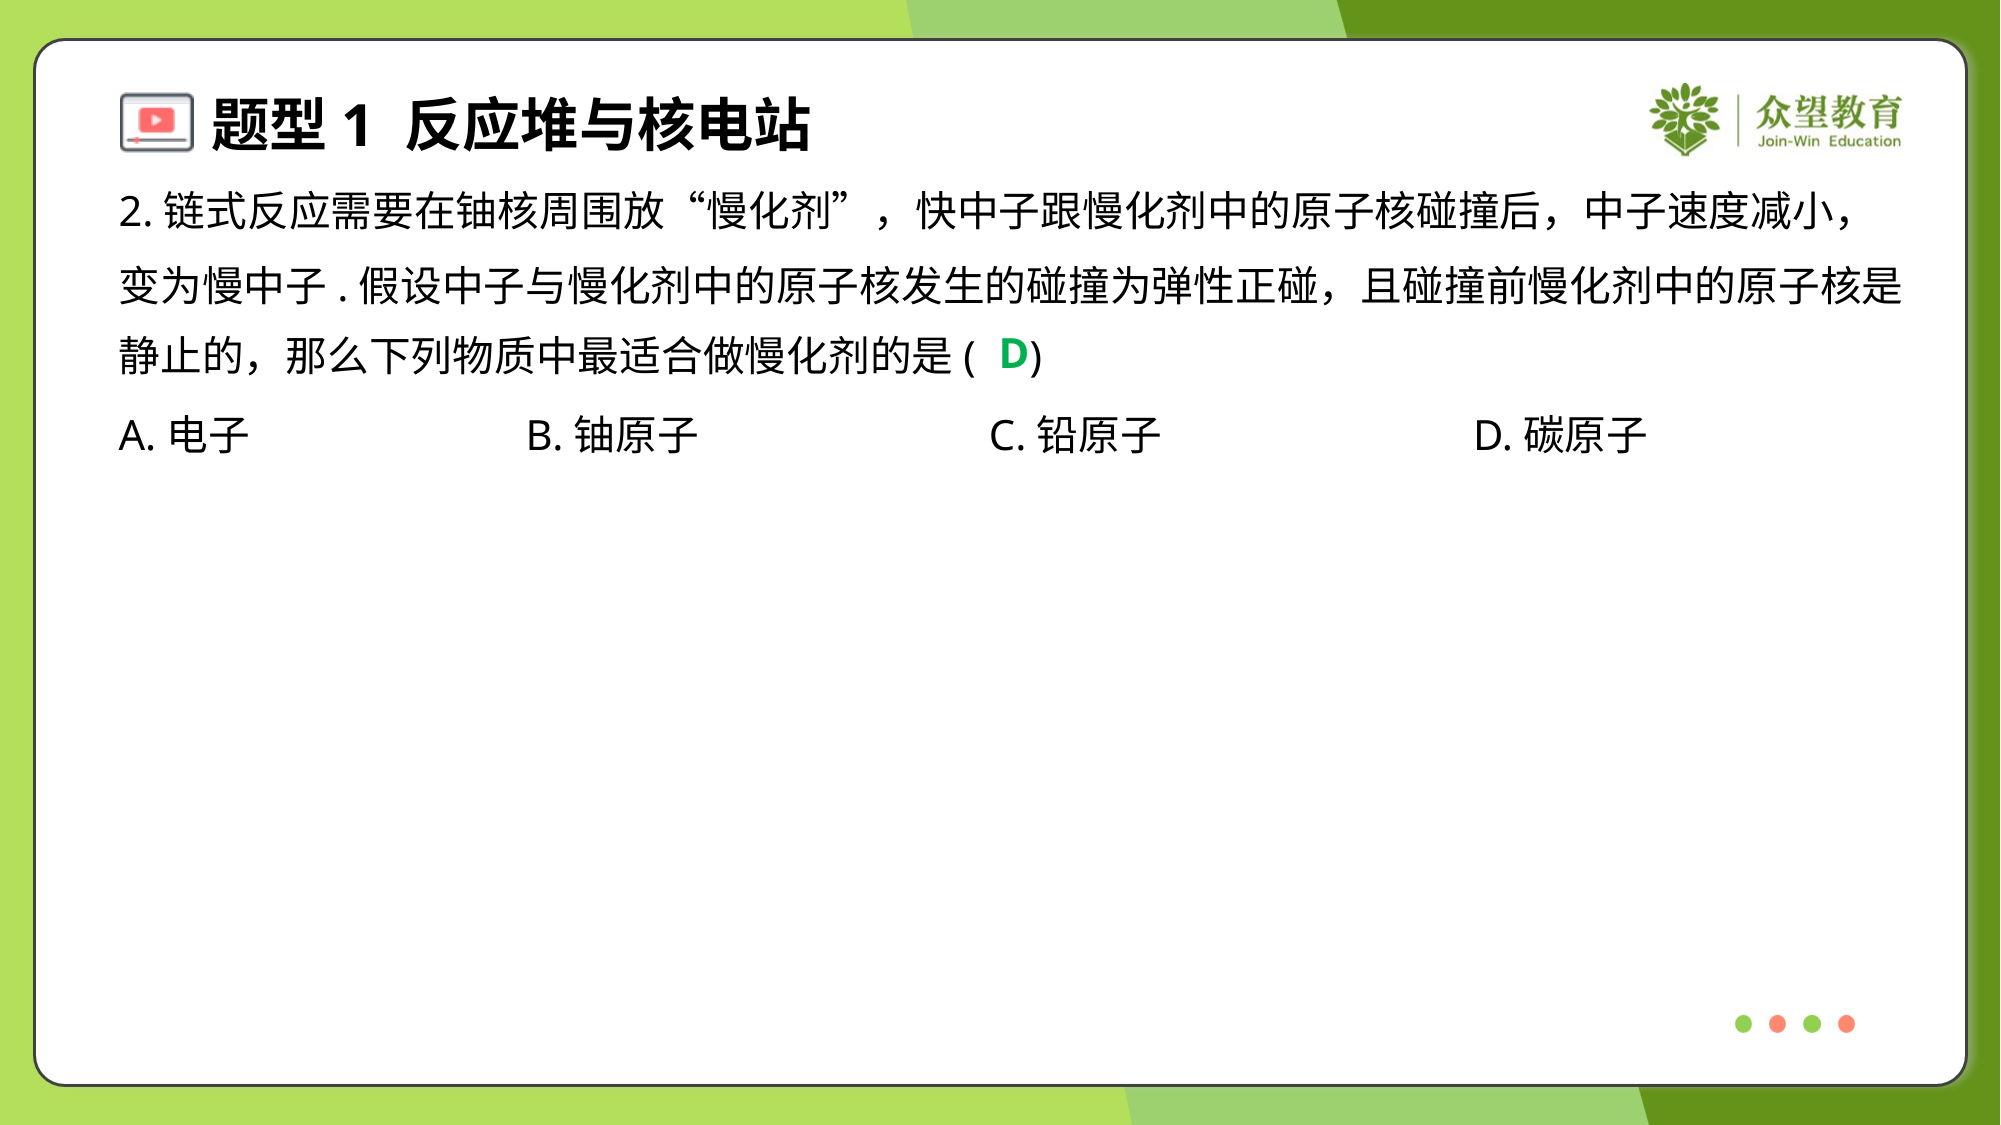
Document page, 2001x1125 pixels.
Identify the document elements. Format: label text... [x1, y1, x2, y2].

picture [0, 0, 2000, 1125]
text_box 2.链式反应需要在铀核周围放“慢化剂”，快中子跟慢化剂中的原子核碰撞后，中子速度减小， 变为慢中子.假设中子与慢化剂中的原子核发生的碰撞为弹性正碰，且碰撞前慢化剂中的原子核是 静止的，那么下列物质中最适合做慢化剂的是( ) [118, 159, 1883, 373]
text_box D [982, 306, 1046, 371]
